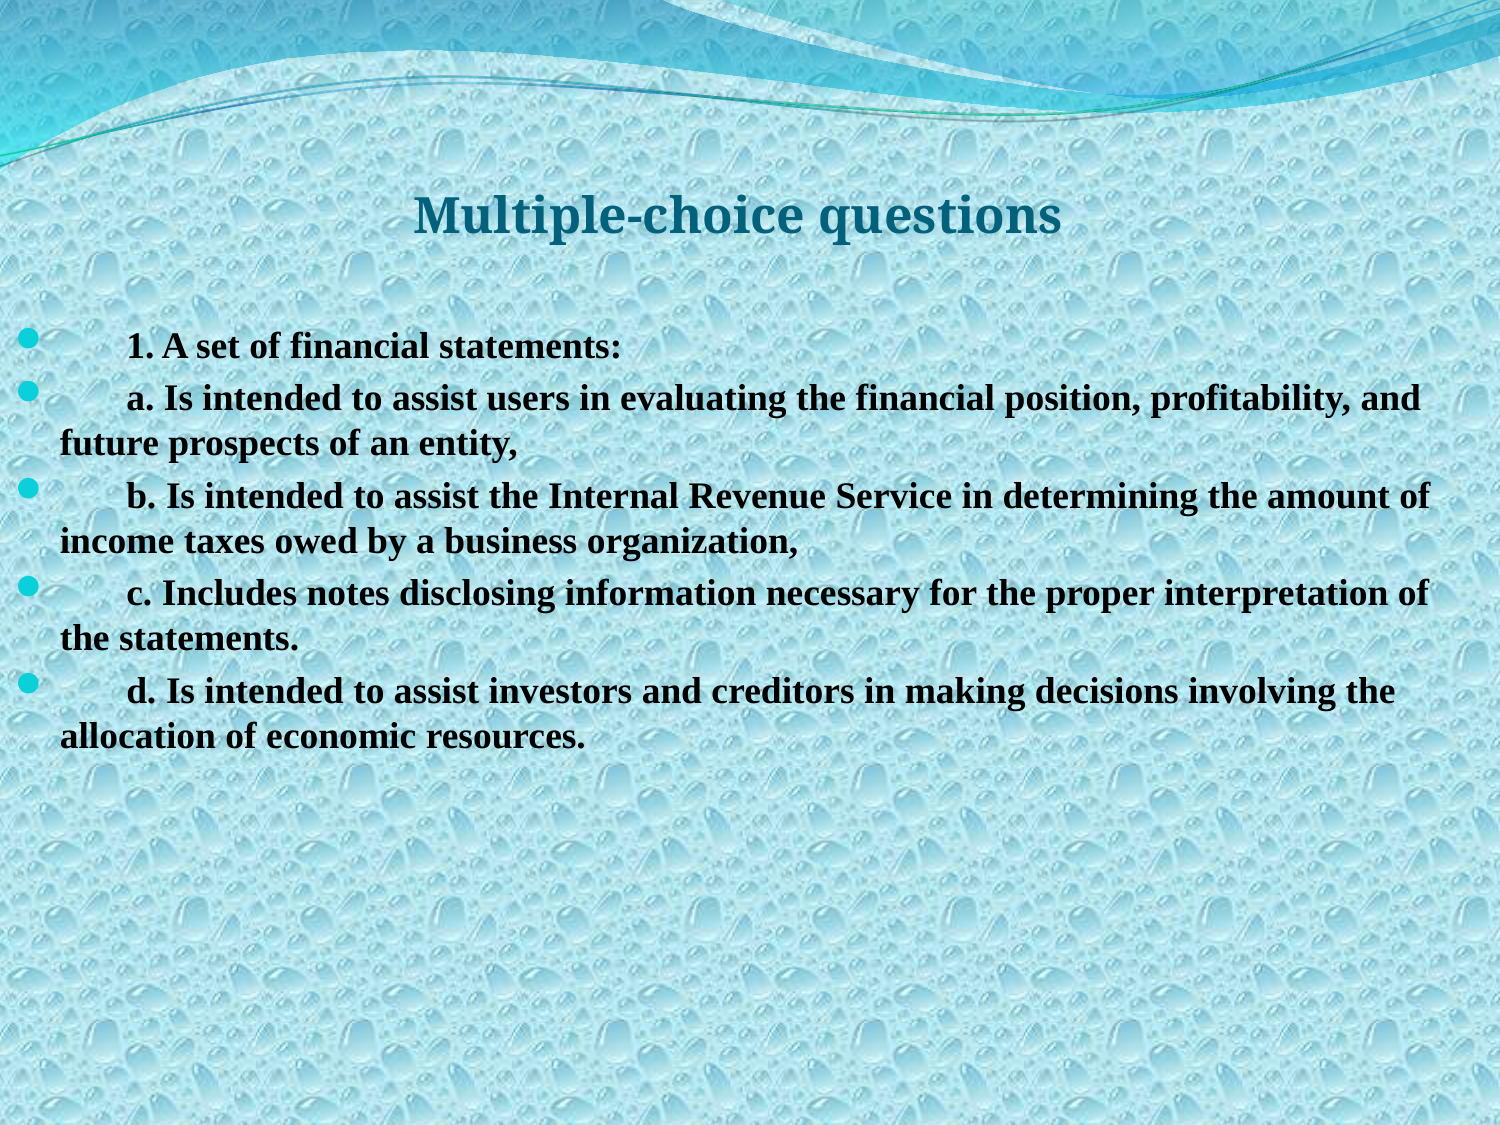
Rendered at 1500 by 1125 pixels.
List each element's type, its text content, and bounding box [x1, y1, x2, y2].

list Multiple-choice questions 1. A set of financial statements: a. Is intended to assist users in evaluating the financial position, profitability, and future prospects of an entity, b. Is intended to assist the Internal Revenue Service in determining the amount of income taxes owed by a business organization, c. Includes notes disclosing information necessary for the proper interpretation of the statements. d. Is intended to assist investors and creditors in making decisions involving the allocation of economic resources. [0, 175, 1477, 821]
picture [0, 0, 1500, 1125]
